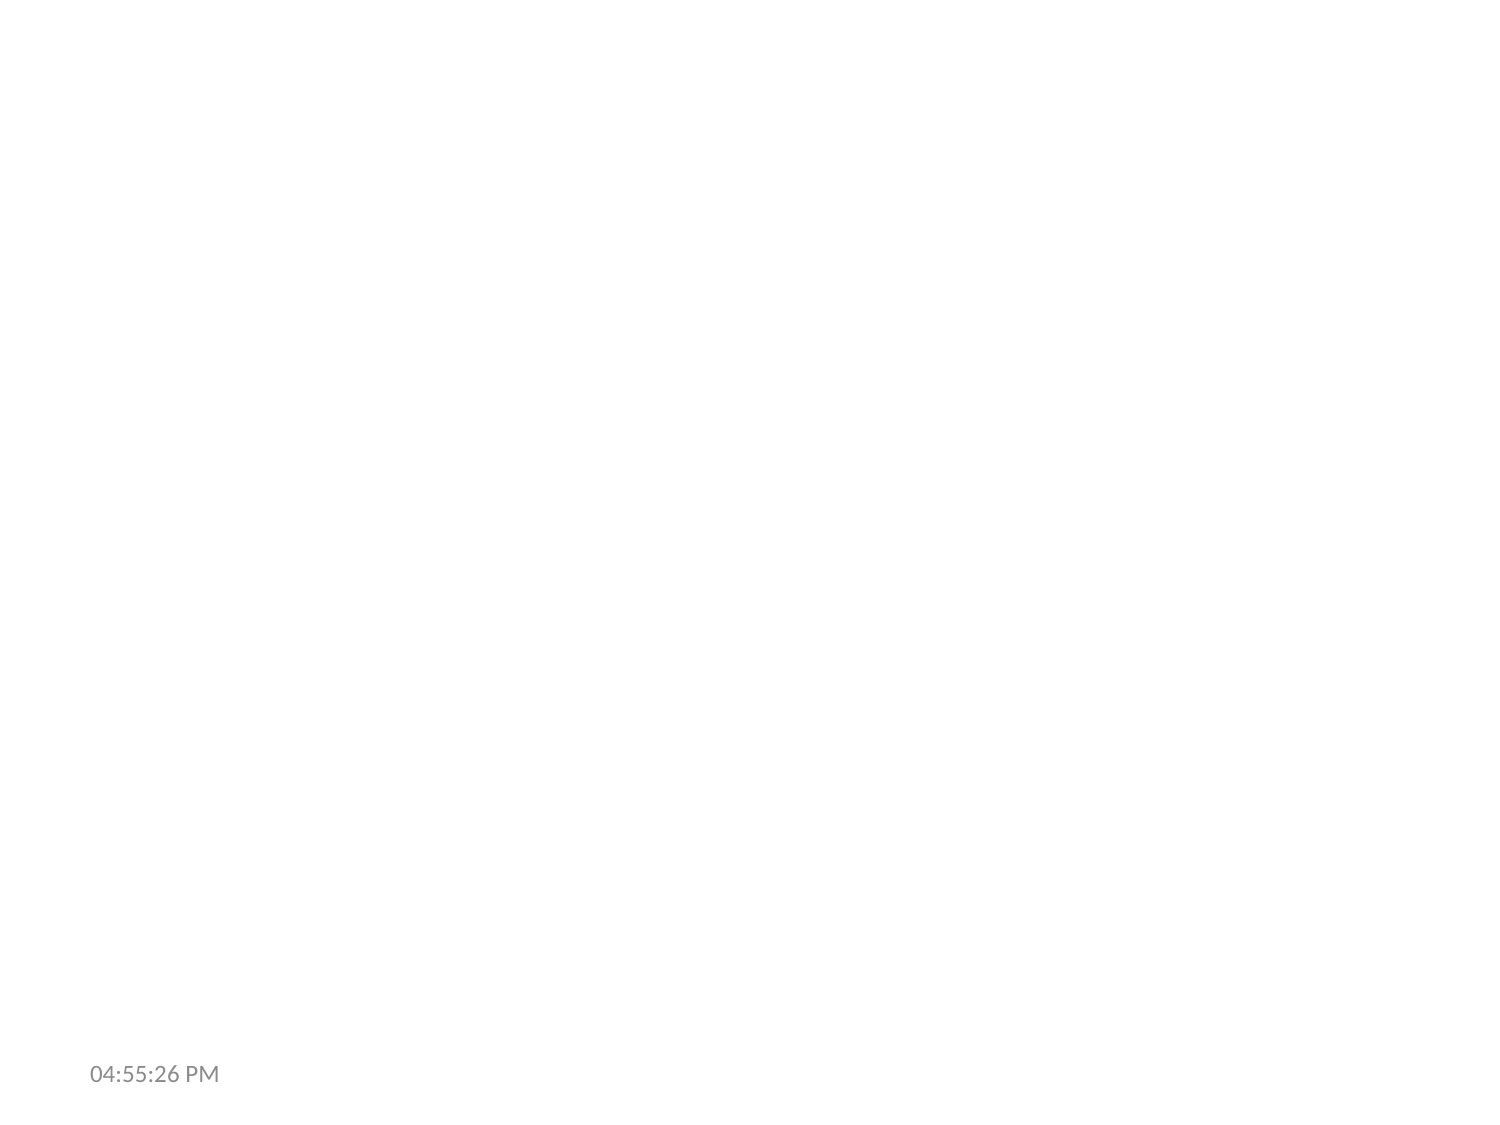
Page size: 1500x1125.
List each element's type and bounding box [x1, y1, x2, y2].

slide_number [75, 1042, 425, 1103]
